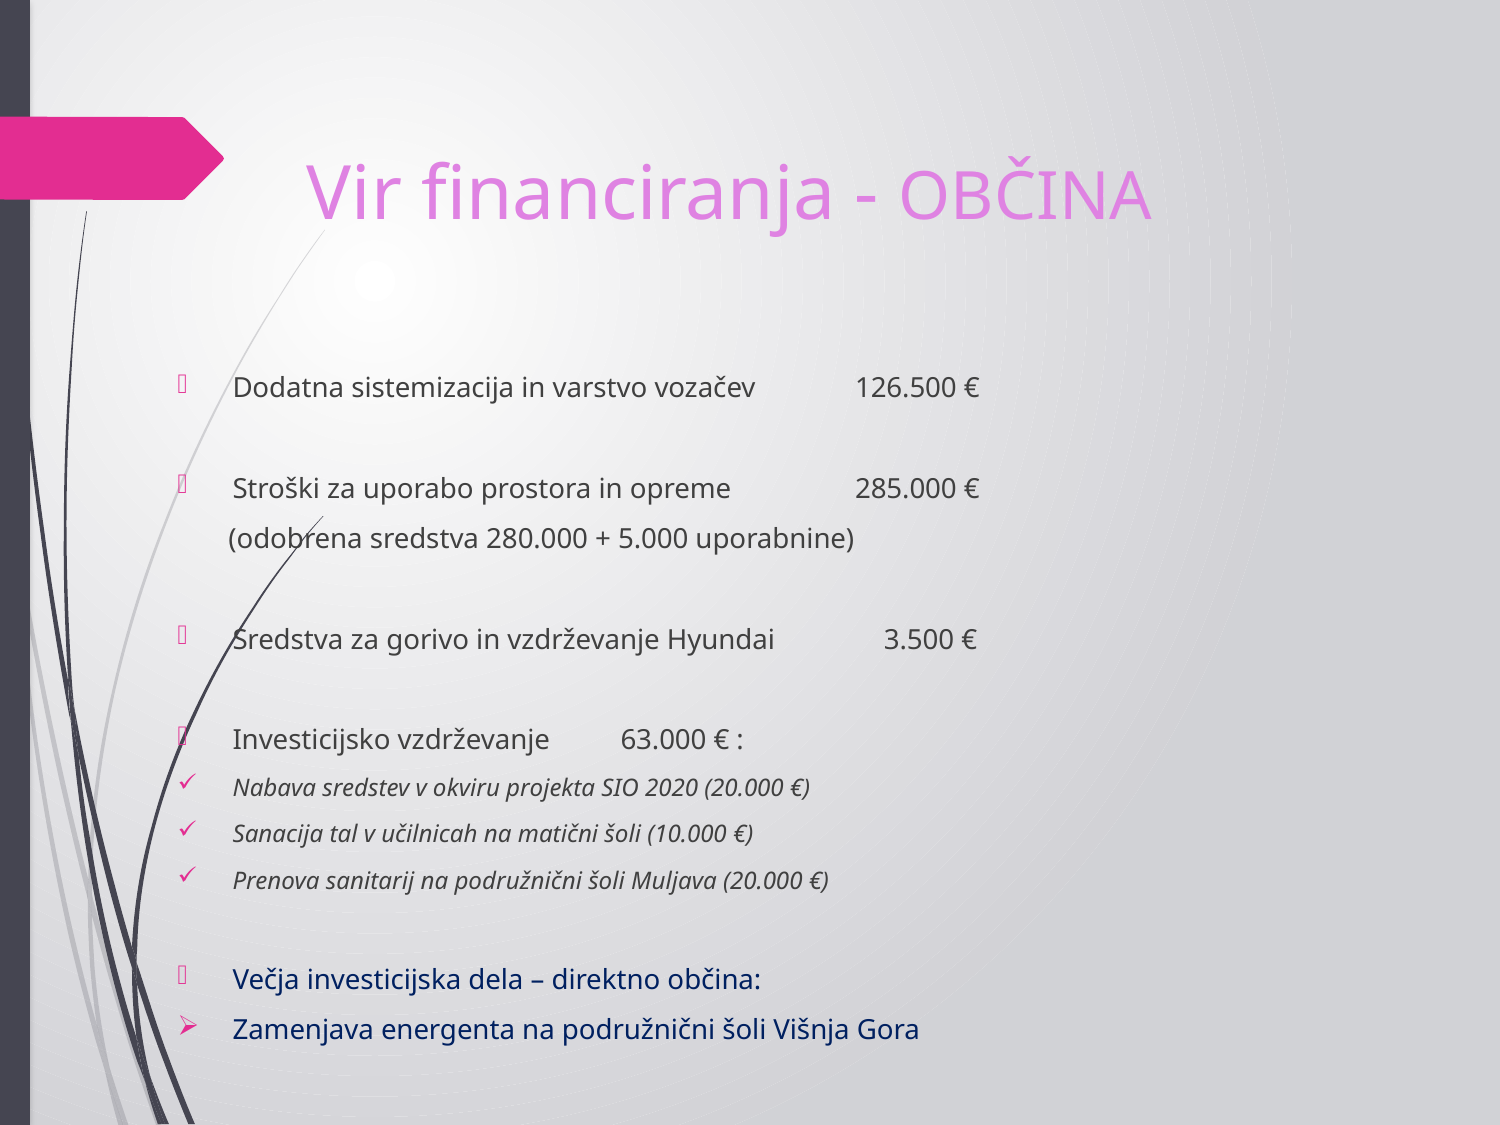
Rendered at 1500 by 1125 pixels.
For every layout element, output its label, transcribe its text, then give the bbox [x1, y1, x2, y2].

title Vir financiranja - OBČINA [135, 137, 1425, 325]
list Dodatna sistemizacija in varstvo vozačev 126.500 € Stroški za uporabo prostora in opreme 285.000 € (odobrena sredstva 280.000 + 5.000 uporabnine) Sredstva za gorivo in vzdrževanje Hyundai 3.500 € Investicijsko vzdrževanje 63.000 € : Nabava sredstev v okviru projekta SIO 2020 (20.000 €) Sanacija tal v učilnicah na matični šoli (10.000 €) Prenova sanitarij na podružnični šoli Muljava (20.000 €) Večja investicijska dela – direktno občina: Zamenjava energenta na podružnični šoli Višnja Gora [162, 362, 1425, 1059]
